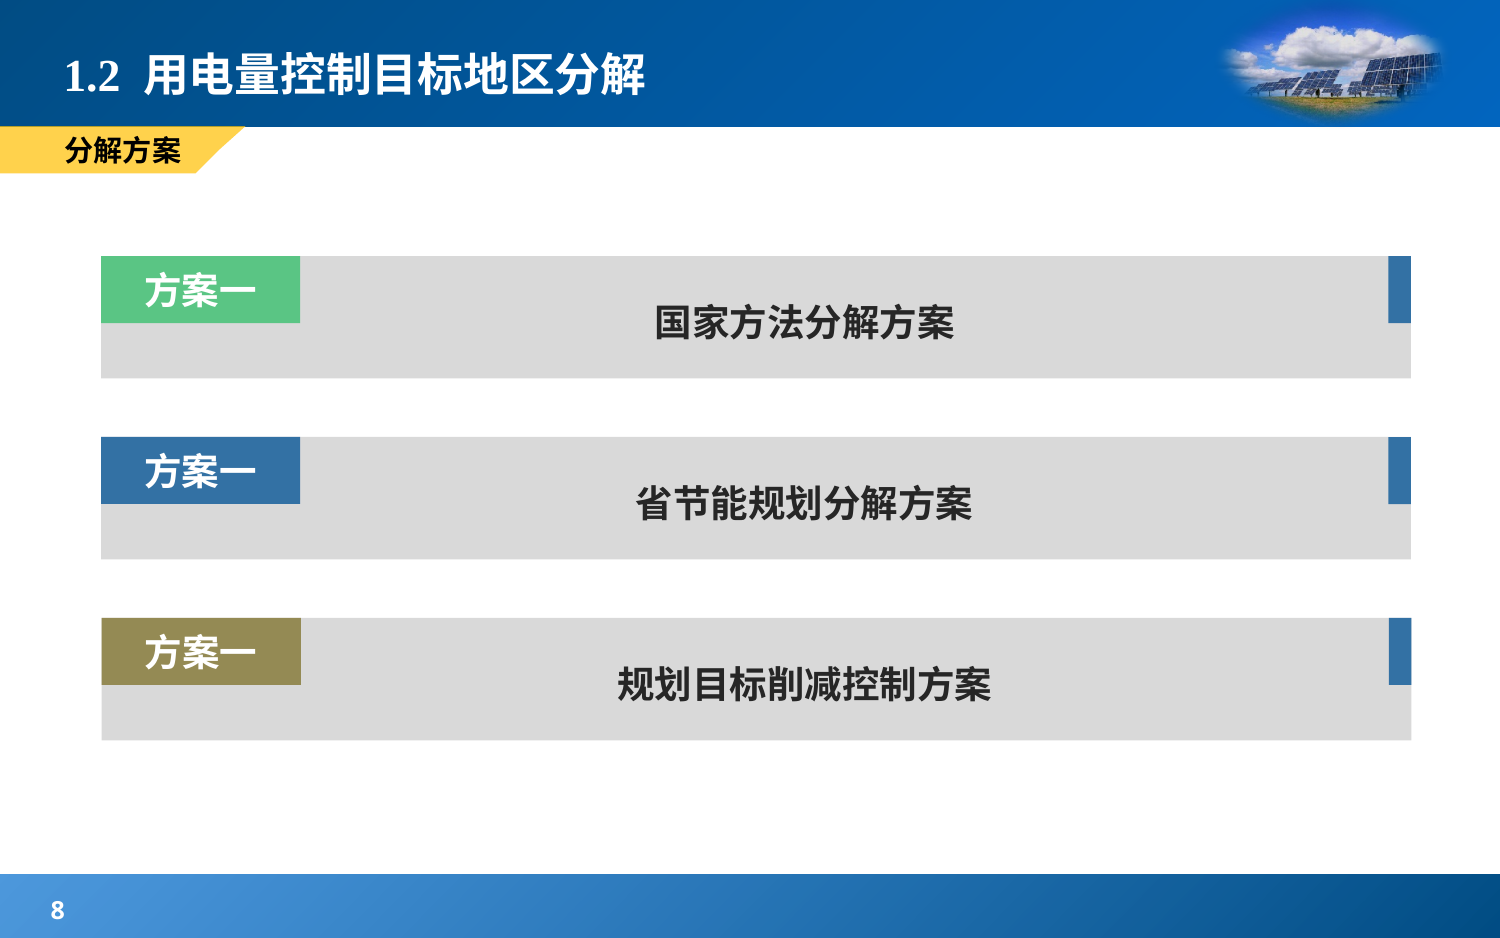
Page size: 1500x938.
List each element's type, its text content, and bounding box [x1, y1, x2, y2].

text_box [1387, 616, 1414, 687]
picture [1233, 6, 1433, 113]
text_box 分解方案 [0, 124, 248, 176]
text_box 方案一 [99, 435, 302, 506]
text_box [99, 254, 1413, 381]
text_box [1386, 435, 1413, 506]
text_box 省节能规划分解方案 [407, 472, 1202, 533]
text_box [99, 435, 1413, 561]
text_box 方案一 [100, 616, 303, 687]
text_box [100, 616, 1414, 742]
text_box [1386, 254, 1413, 325]
text_box 规划目标削减控制方案 [407, 653, 1202, 714]
title 1.2 用电量控制目标地区分解 [48, 19, 1005, 127]
text_box 国家方法分解方案 [407, 291, 1202, 352]
text_box 方案一 [99, 254, 302, 325]
